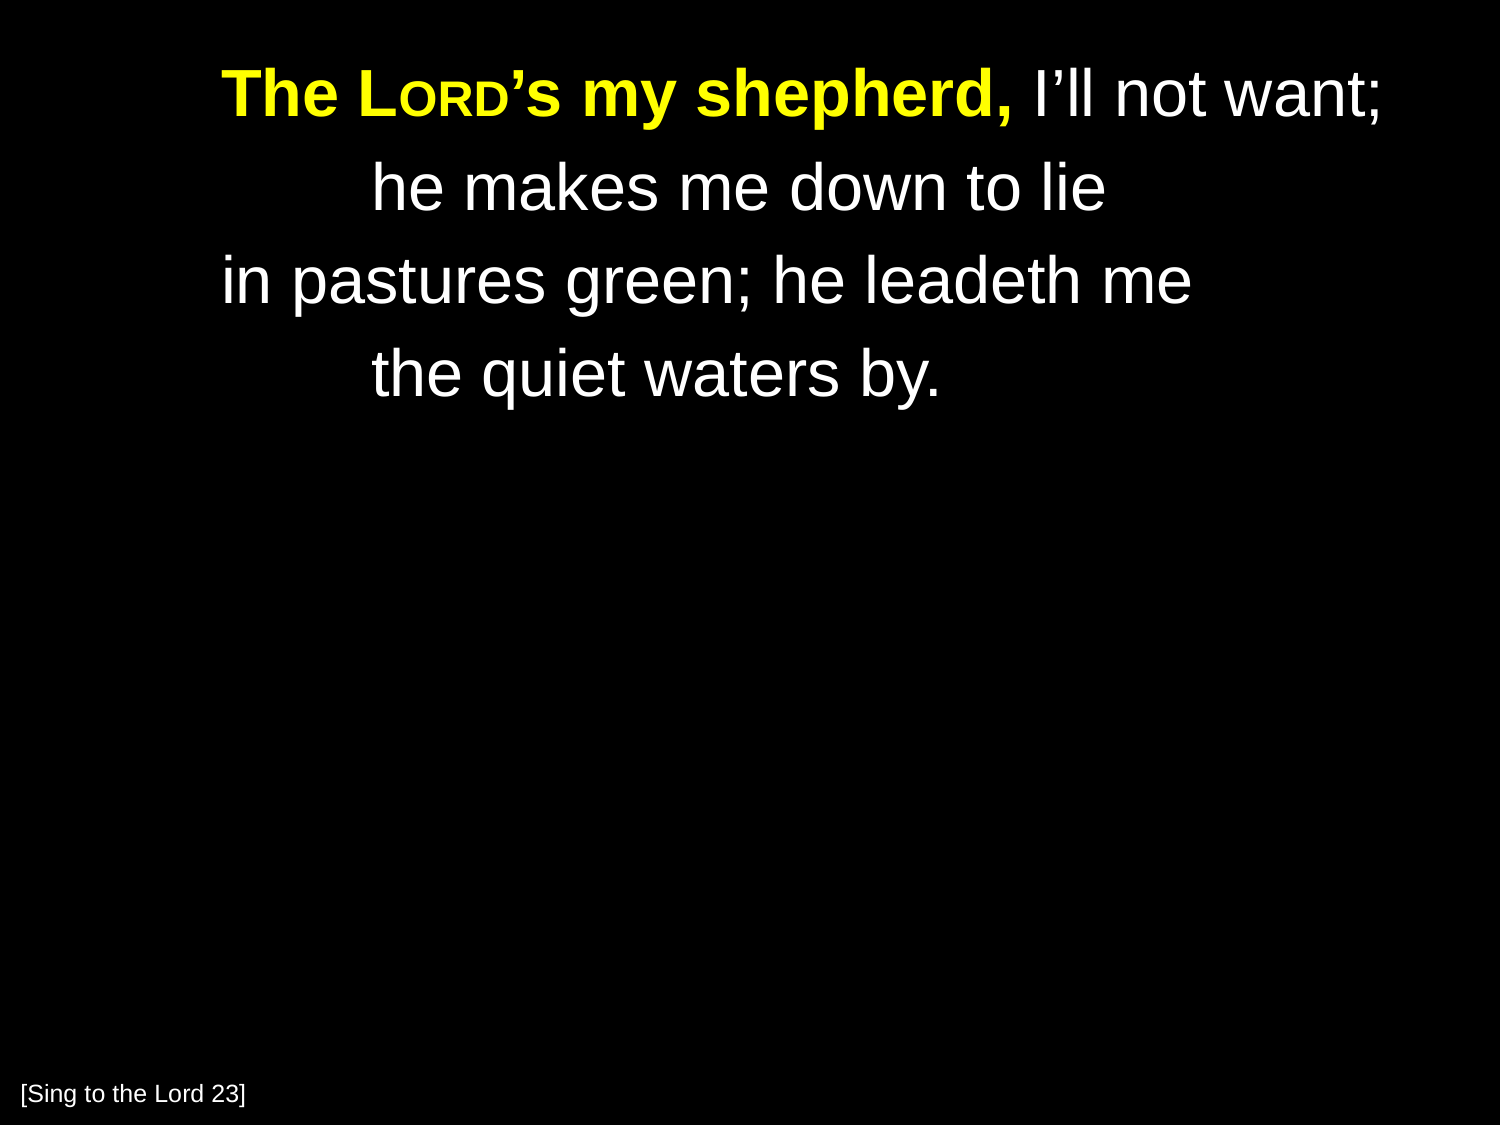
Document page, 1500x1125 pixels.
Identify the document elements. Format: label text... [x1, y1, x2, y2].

text_box [Sing to the Lord 23] [5, 1070, 526, 1115]
list The Lord’s my shepherd, I’ll not want; he makes me down to lie in pastures green; he leadeth me the quiet waters by. [0, 42, 1500, 1047]
